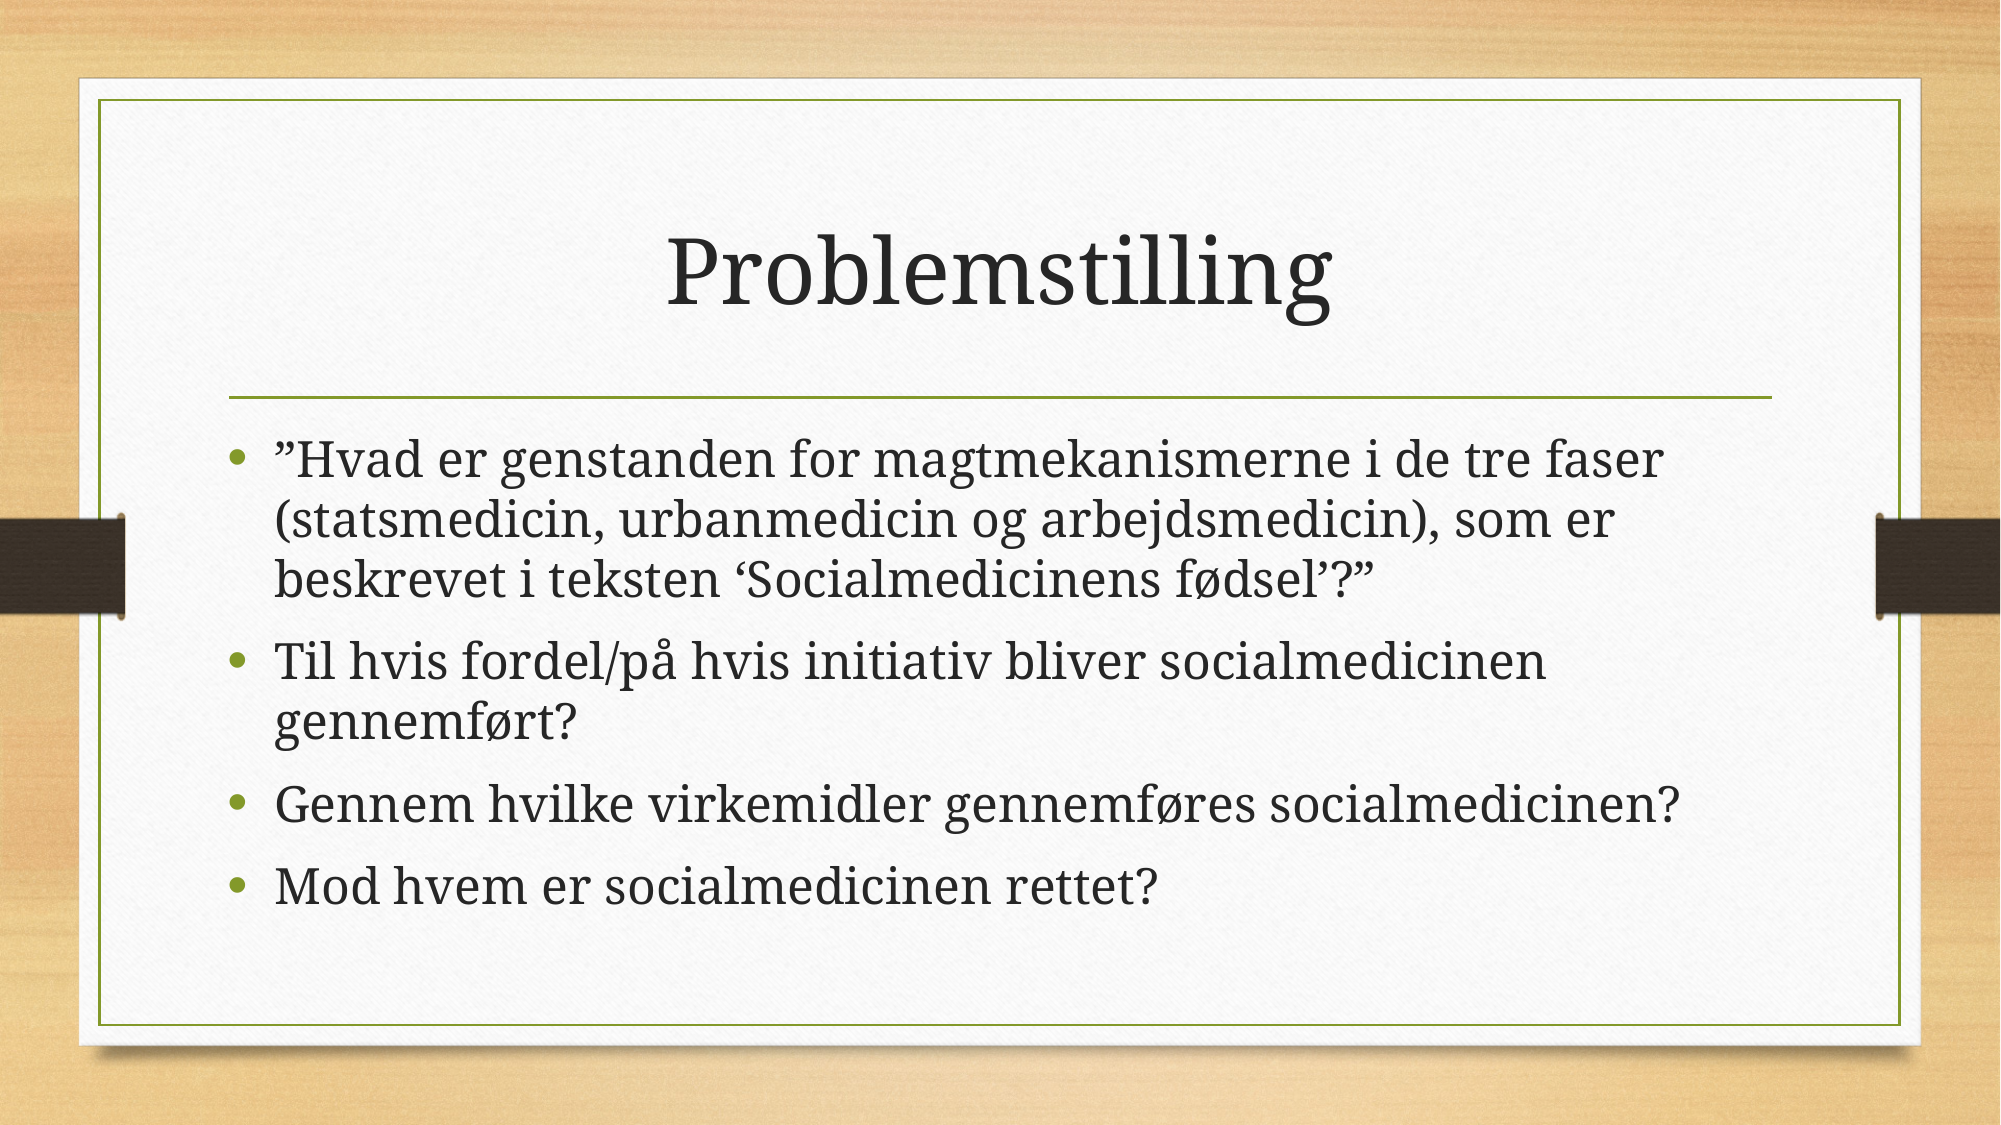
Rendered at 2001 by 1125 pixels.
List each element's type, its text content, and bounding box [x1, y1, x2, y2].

list ”Hvad er genstanden for magtmekanismerne i de tre faser (statsmedicin, urbanmedicin og arbejdsmedicin), som er beskrevet i teksten ‘Socialmedicinens fødsel’?” Til hvis fordel/på hvis initiativ bliver socialmedicinen gennemført? Gennem hvilke virkemidler gennemføres socialmedicinen? Mod hvem er socialmedicinen rettet? [212, 419, 1788, 964]
title Problemstilling [212, 161, 1788, 375]
picture [0, 0, 2001, 1125]
